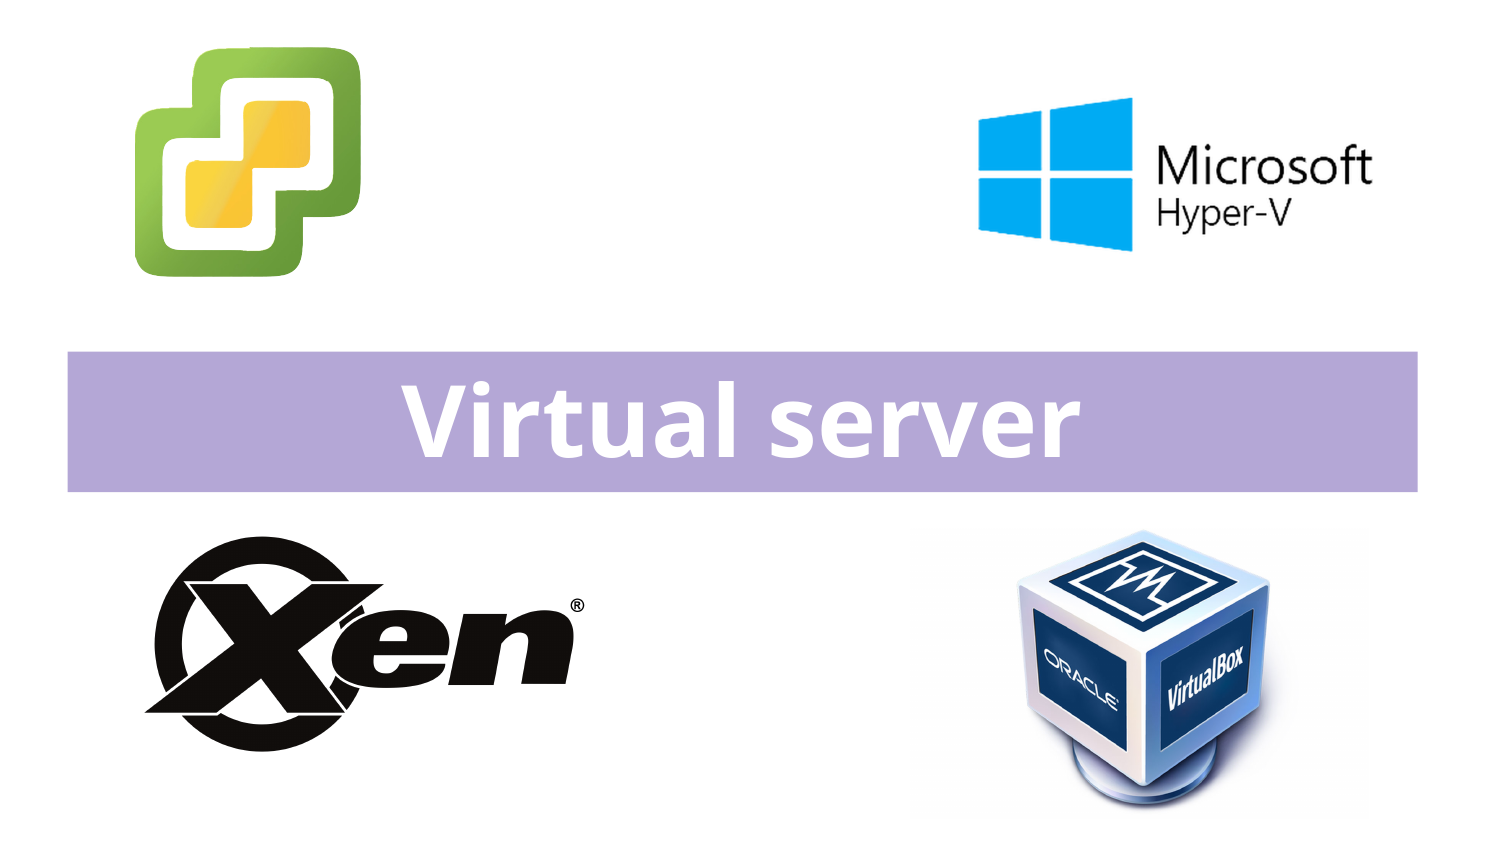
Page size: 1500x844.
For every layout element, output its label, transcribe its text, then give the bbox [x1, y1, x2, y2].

picture [910, 528, 1369, 819]
picture [136, 528, 590, 764]
picture [967, 80, 1406, 268]
picture [135, 47, 362, 277]
title Virtual server [67, 351, 1418, 493]
